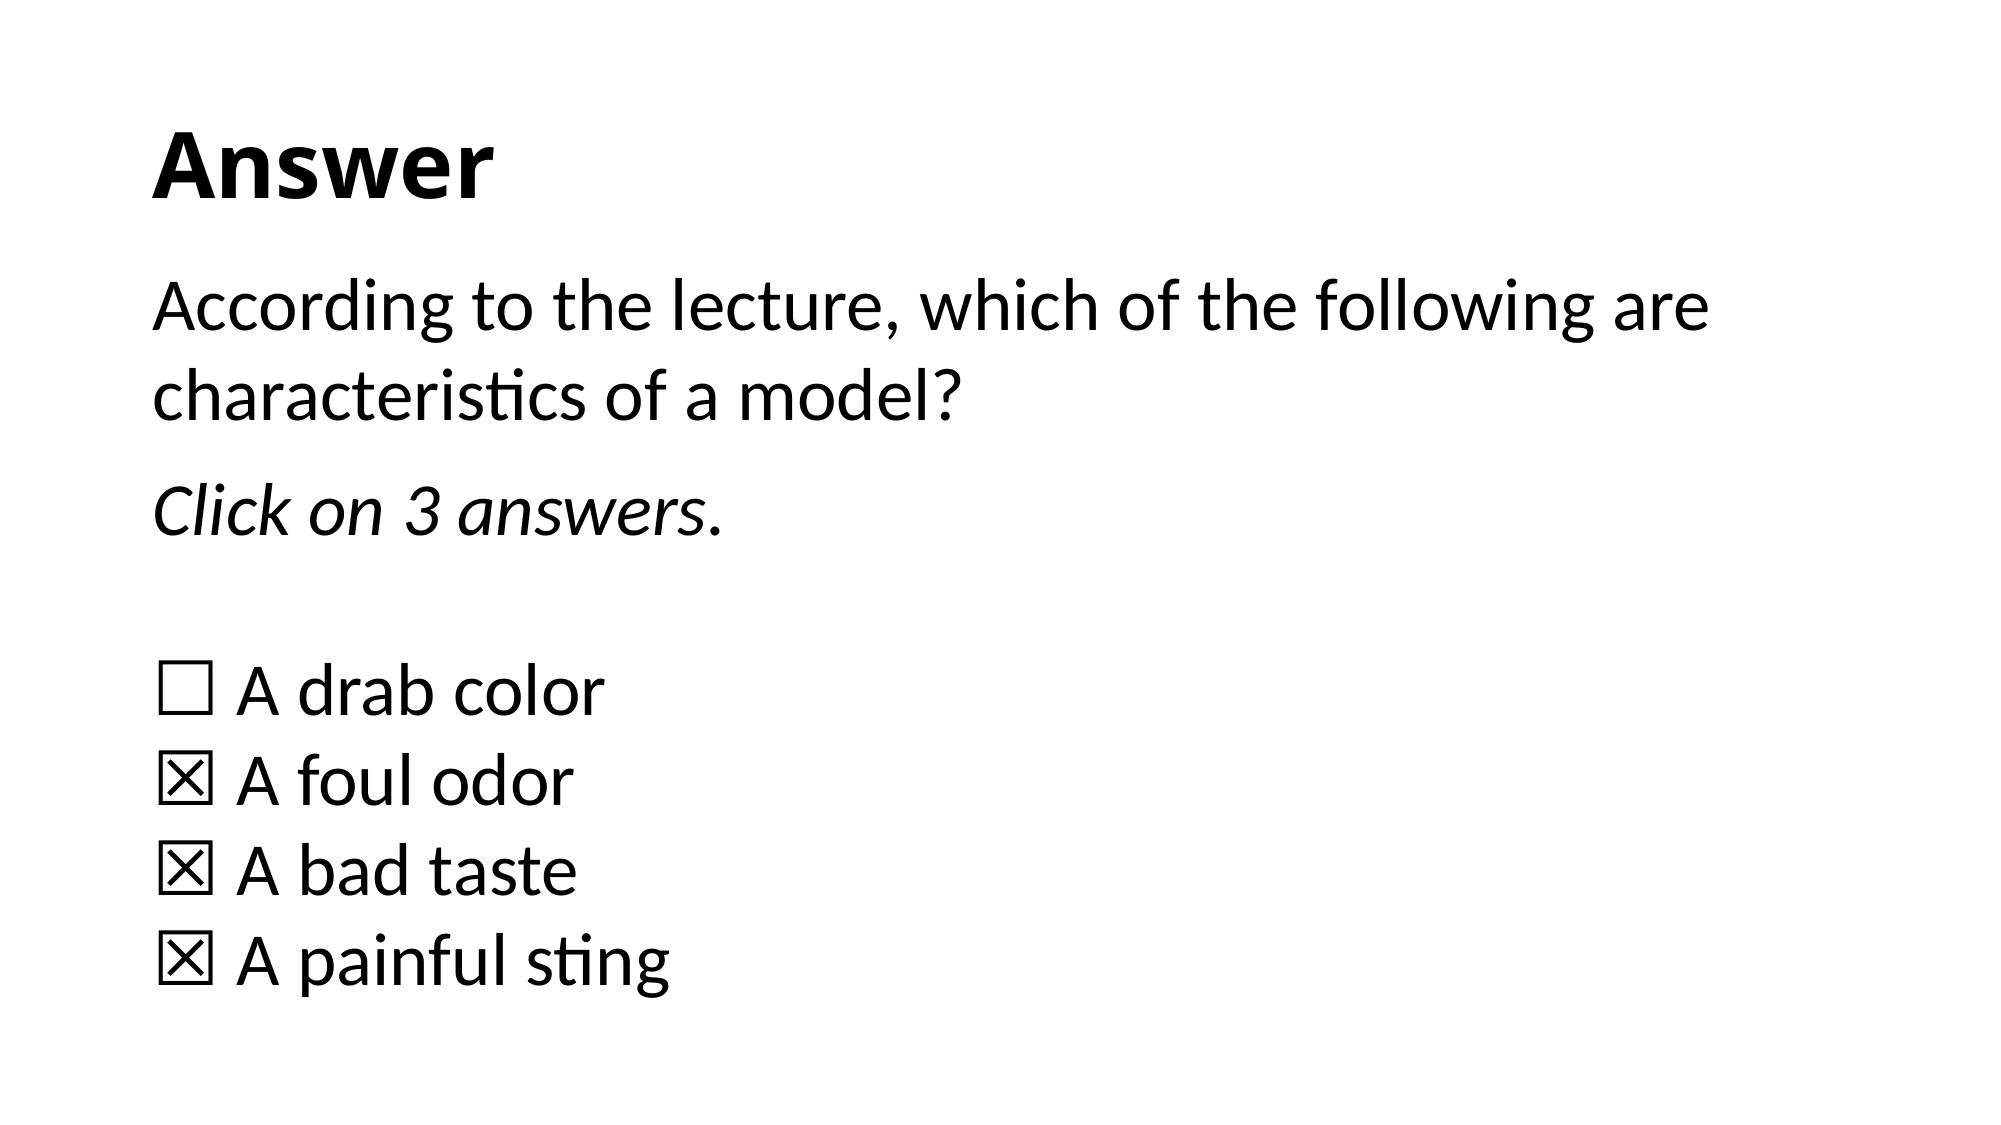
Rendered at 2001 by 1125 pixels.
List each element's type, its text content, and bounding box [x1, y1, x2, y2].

title Answer [137, 59, 1863, 248]
list According to the lecture, which of the following are characteristics of a model? Click on 3 answers. ☐ A drab color ☒ A foul odor ☒ A bad taste ☒ A painful sting [137, 248, 1863, 1014]
